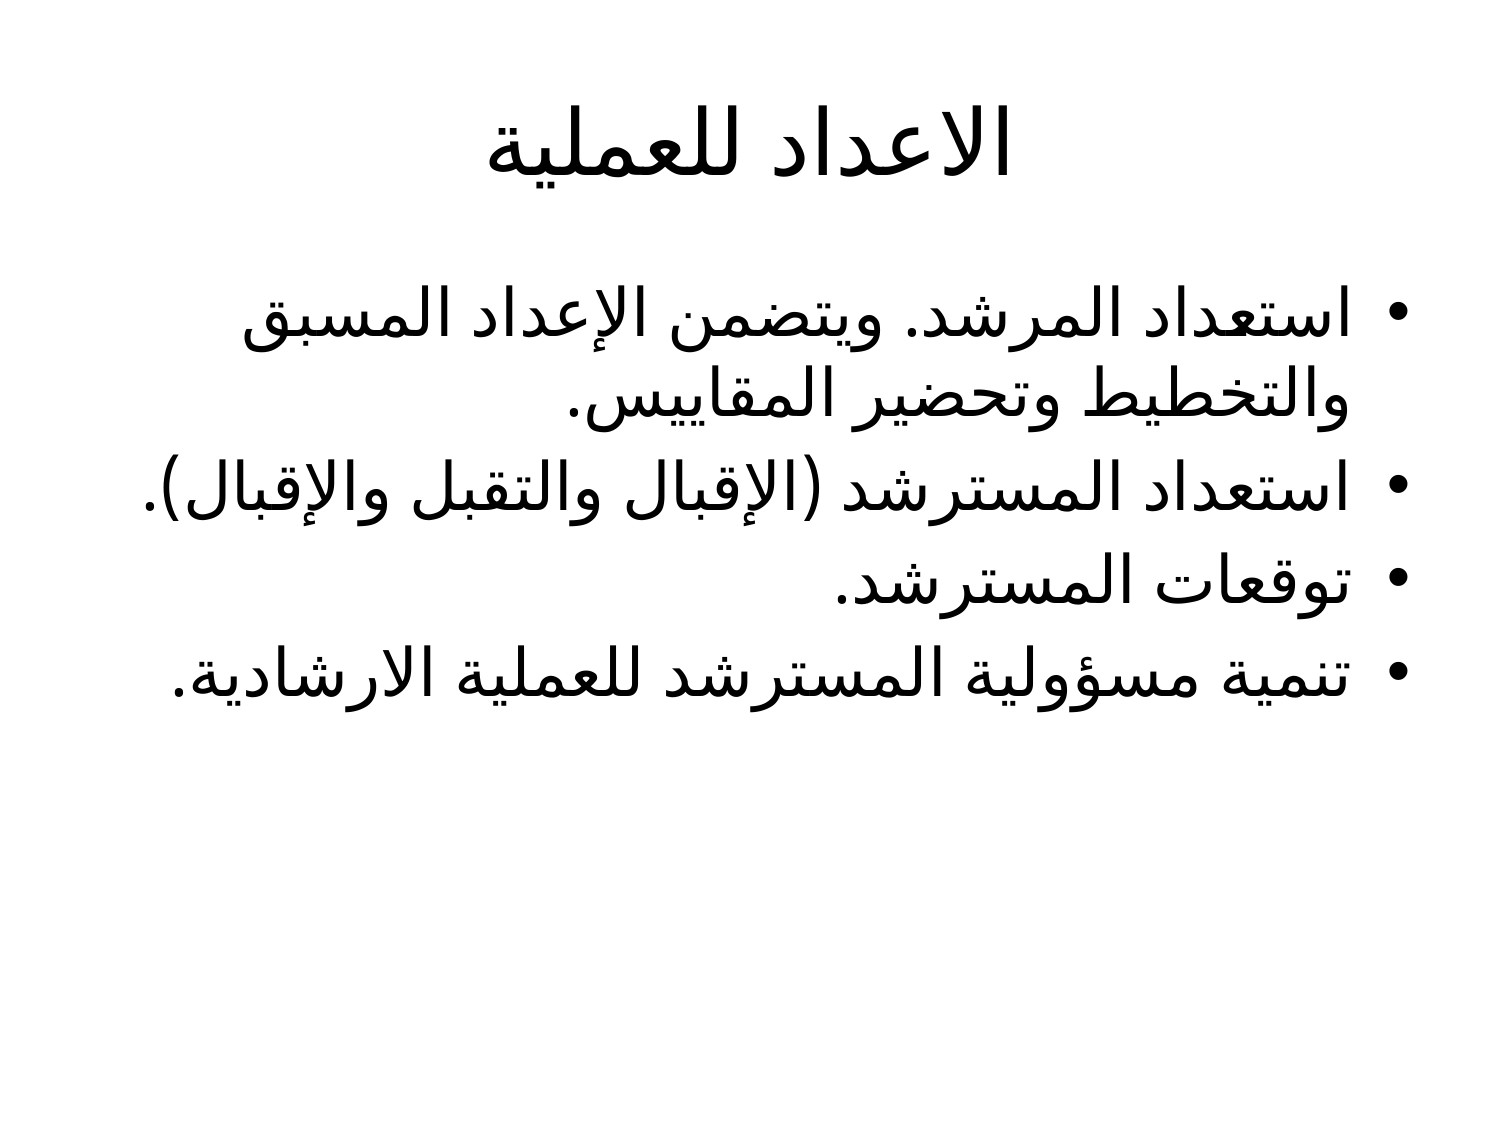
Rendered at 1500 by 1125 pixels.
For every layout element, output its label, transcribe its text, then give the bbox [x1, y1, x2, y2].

list استعداد المرشد. ويتضمن الإعداد المسبق والتخطيط وتحضير المقاييس. استعداد المسترشد (الإقبال والتقبل والإقبال). توقعات المسترشد. تنمية مسؤولية المسترشد للعملية الارشادية. [75, 262, 1425, 1005]
title الاعداد للعملية [75, 45, 1425, 233]
